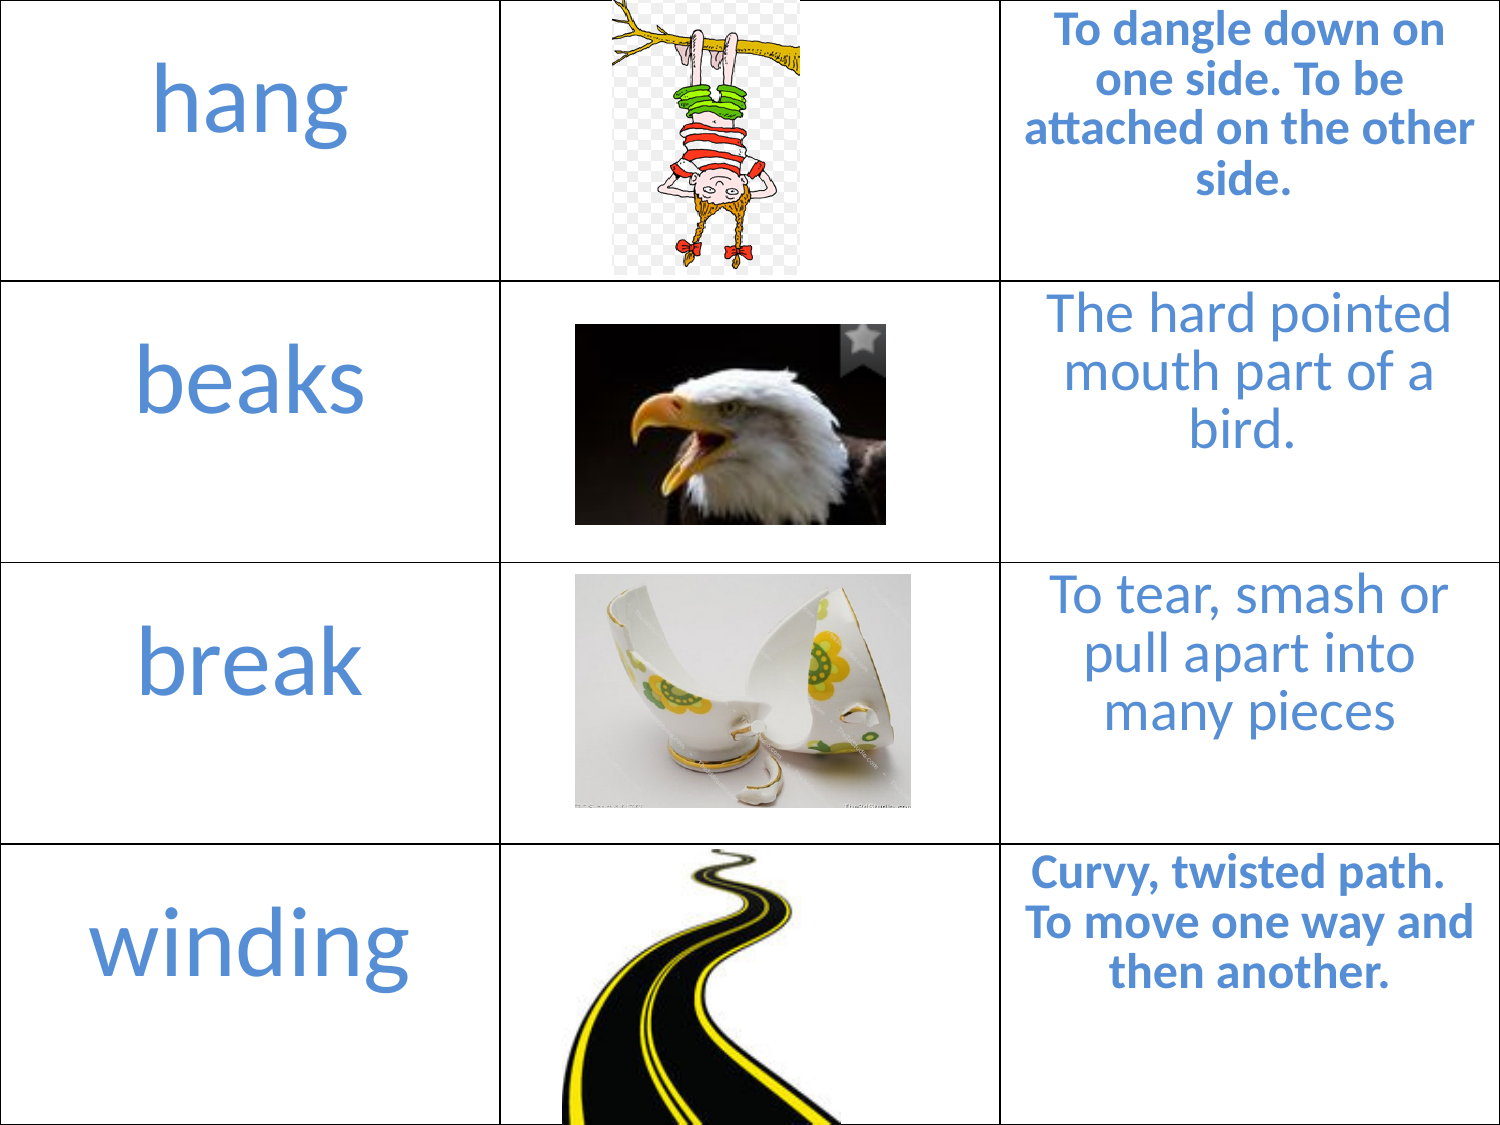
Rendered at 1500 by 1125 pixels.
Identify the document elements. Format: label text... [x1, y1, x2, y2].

table_cell To tear, smash or pull apart into many pieces [1001, 563, 1499, 843]
table_cell [501, 845, 999, 1124]
table_cell Curvy, twisted path. To move one way and then another. [1001, 845, 1499, 1124]
picture [612, 0, 801, 276]
table_cell [501, 563, 999, 843]
table_header [802, 1, 999, 280]
picture [574, 574, 912, 808]
table_header [501, 1, 609, 280]
table_cell [501, 282, 999, 562]
picture [574, 324, 886, 526]
table_cell The hard pointed mouth part of a bird. [1001, 282, 1499, 562]
table_cell beaks [1, 282, 499, 562]
picture [562, 849, 841, 1125]
table_header To dangle down on one side. To be attached on the other side. [1001, 1, 1499, 280]
table_cell break [1, 563, 499, 843]
table_cell winding [1, 845, 499, 1124]
table_header hang [1, 1, 499, 280]
